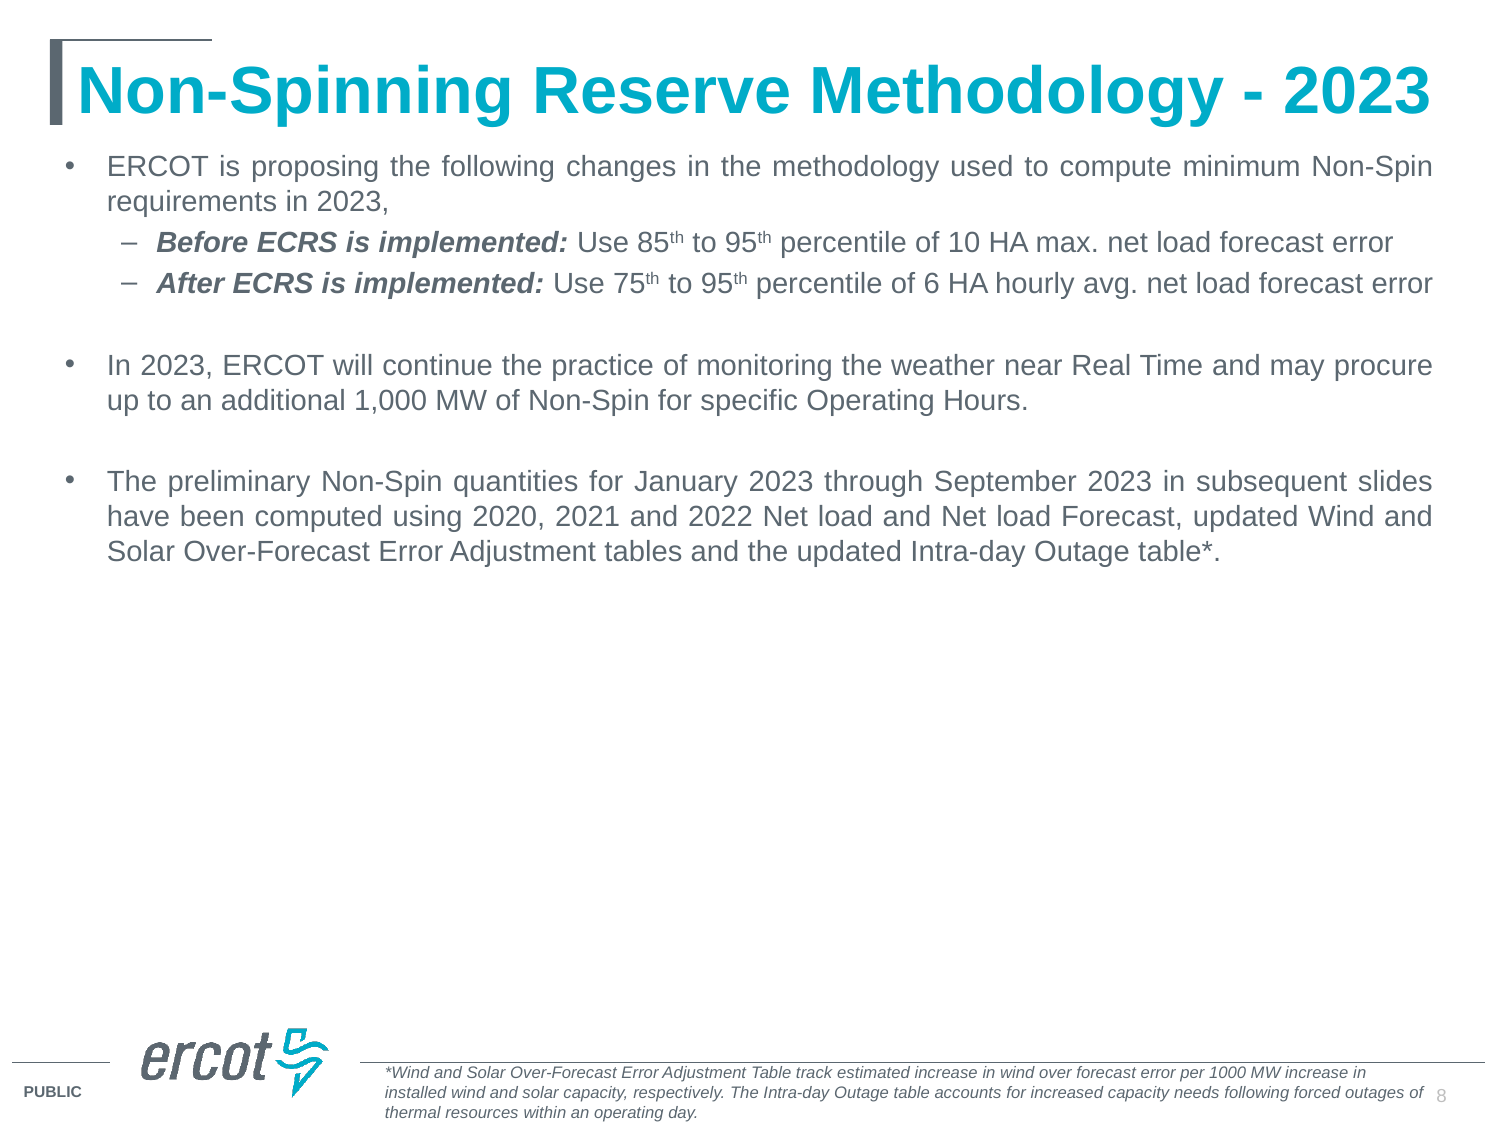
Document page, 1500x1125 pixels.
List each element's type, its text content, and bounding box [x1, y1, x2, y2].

list ERCOT is proposing the following changes in the methodology used to compute minimum Non-Spin requirements in 2023, Before ECRS is implemented: Use 85th to 95th percentile of 10 HA max. net load forecast error After ECRS is implemented: Use 75th to 95th percentile of 6 HA hourly avg. net load forecast error In 2023, ERCOT will continue the practice of monitoring the weather near Real Time and may procure up to an additional 1,000 MW of Non-Spin for specific Operating Hours. The preliminary Non-Spin quantities for January 2023 through September 2023 in subsequent slides have been computed using 2020, 2021 and 2022 Net load and Net load Forecast, updated Wind and Solar Over-Forecast Error Adjustment tables and the updated Intra-day Outage table*. [50, 140, 1450, 972]
title Non-Spinning Reserve Methodology - 2023 [62, 39, 1450, 125]
picture [137, 1024, 332, 1100]
text_box *Wind and Solar Over-Forecast Error Adjustment Table track estimated increase in wind over forecast error per 1000 MW increase in installed wind and solar capacity, respectively. The Intra-day Outage table accounts for increased capacity needs following forced outages of thermal resources within an operating day. [370, 1054, 1442, 1125]
